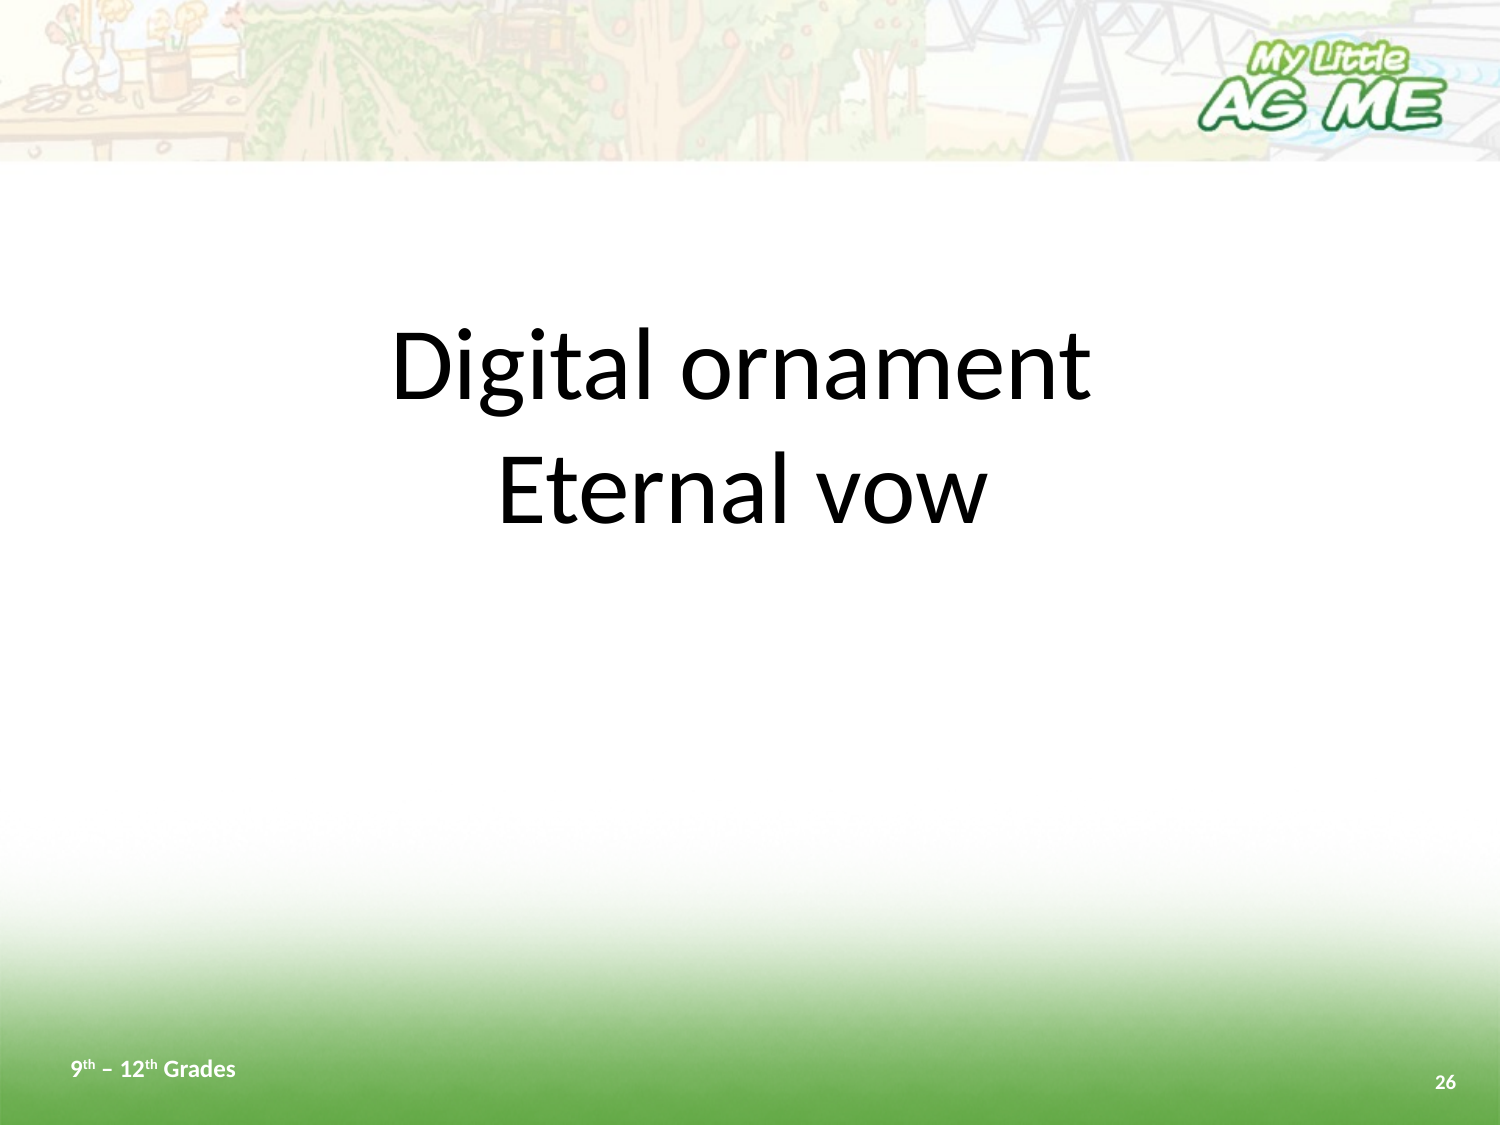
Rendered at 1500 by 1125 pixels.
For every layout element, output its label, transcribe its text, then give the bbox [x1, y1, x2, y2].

text_box Digital ornament Eternal vow [133, 288, 1352, 552]
picture [0, 0, 1500, 1125]
